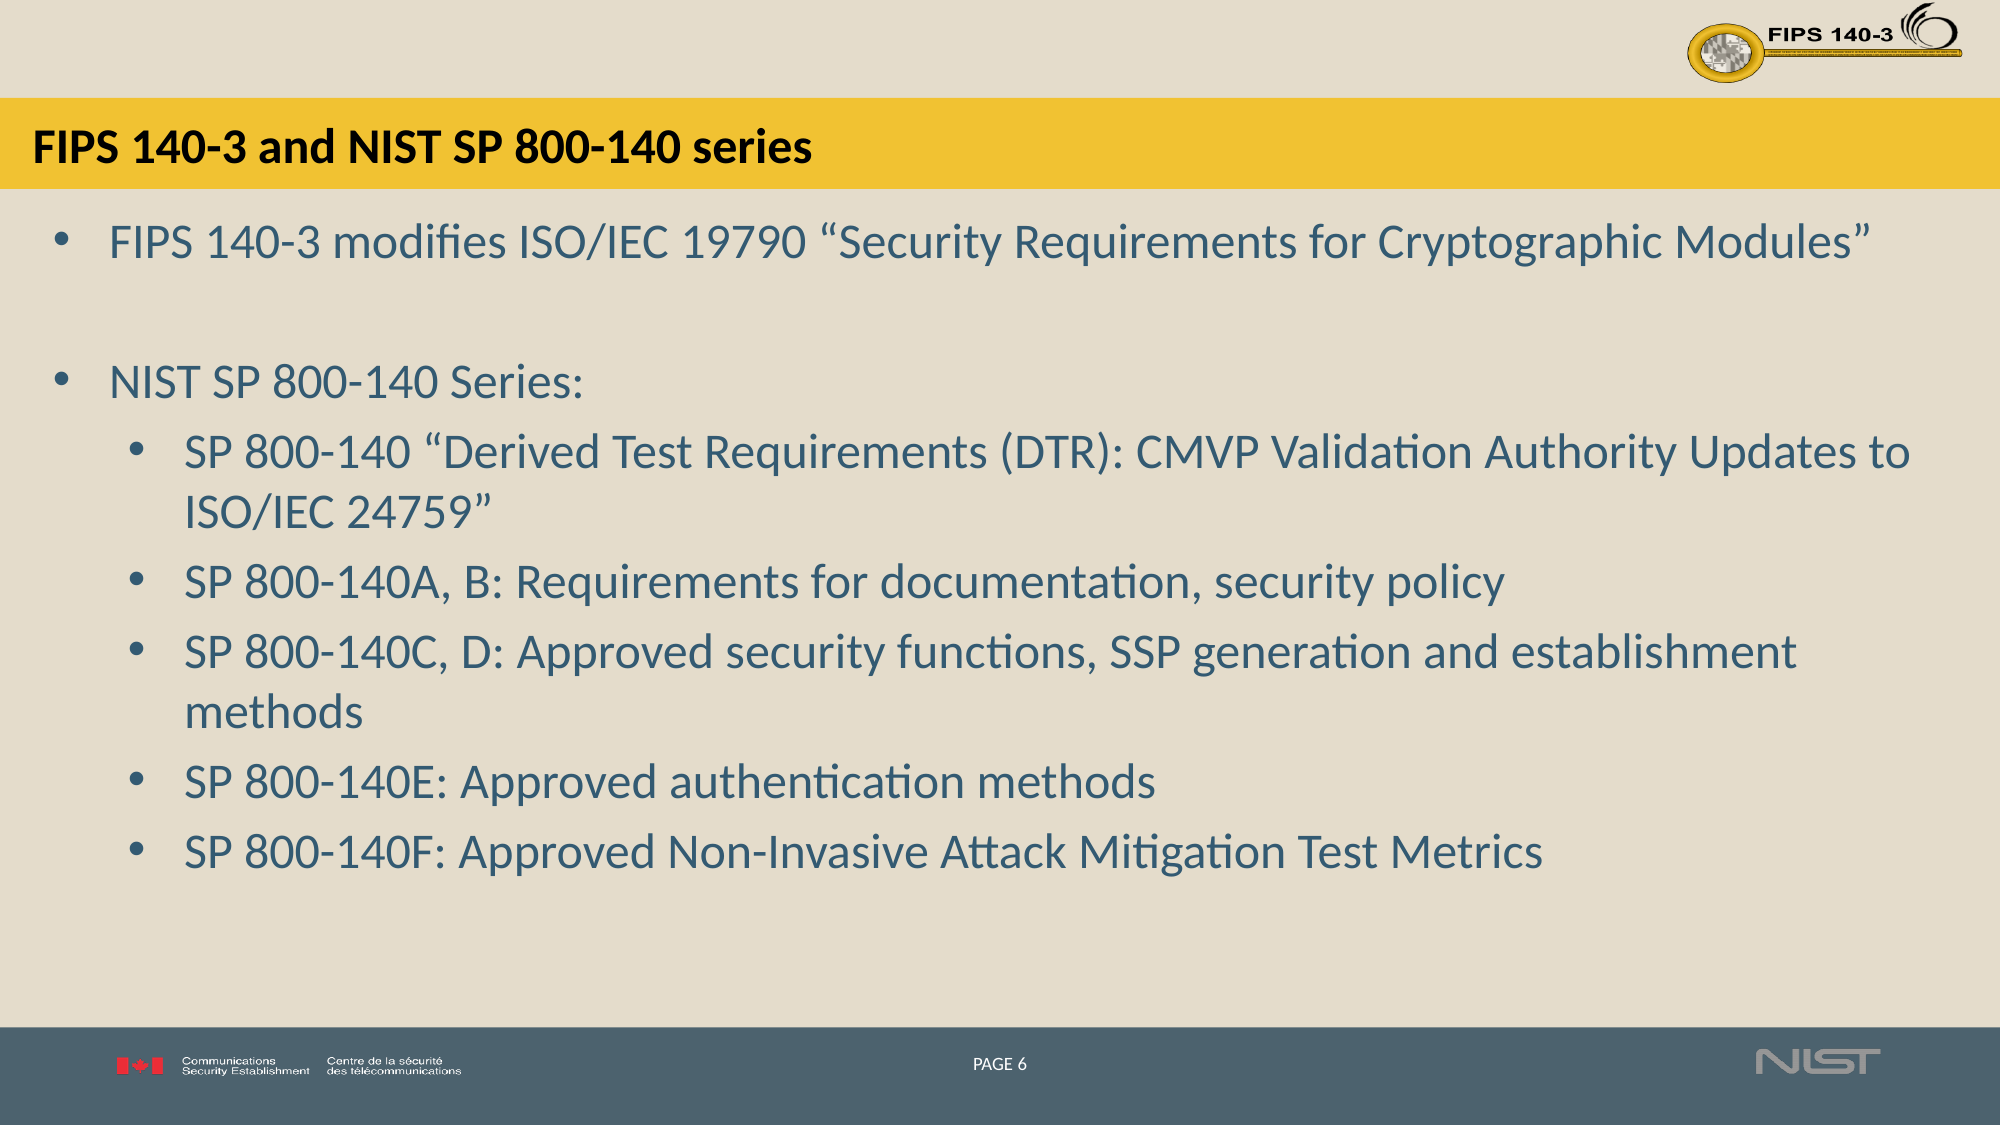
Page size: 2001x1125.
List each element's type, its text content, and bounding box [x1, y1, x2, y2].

title FIPS 140-3 and NIST SP 800-140 series [0, 97, 2000, 189]
picture [1748, 1043, 1886, 1079]
picture [1672, 0, 2000, 97]
list FIPS 140-3 modifies ISO/IEC 19790 “Security Requirements for Cryptographic Modules” NIST SP 800-140 Series: SP 800-140 “Derived Test Requirements (DTR): CMVP Validation Authority Updates to ISO/IEC 24759” SP 800-140A, B: Requirements for documentation, security policy SP 800-140C, D: Approved security functions, SSP generation and establishment methods SP 800-140E: Approved authentication methods SP 800-140F: Approved Non-Invasive Attack Mitigation Test Metrics [37, 201, 1962, 1013]
picture [117, 1057, 461, 1076]
